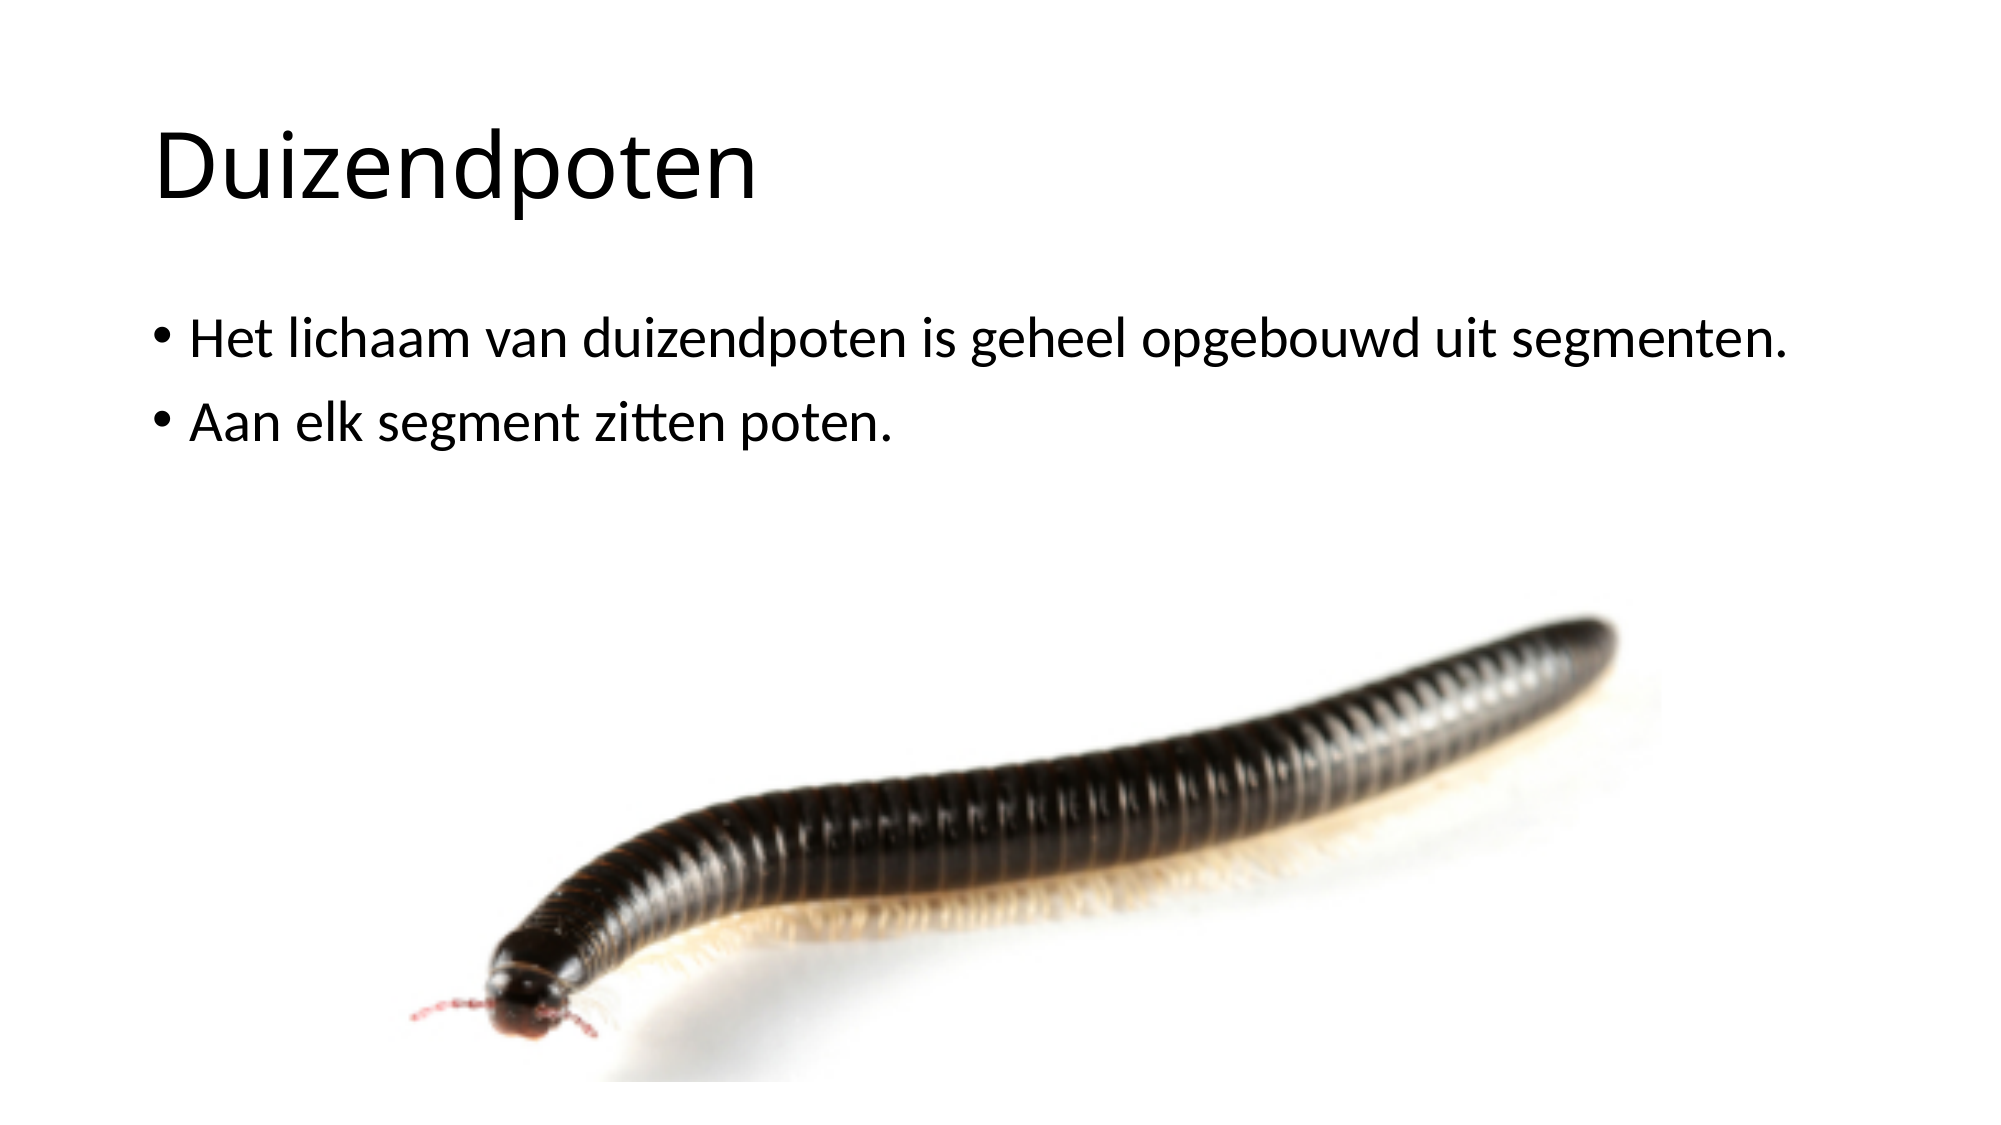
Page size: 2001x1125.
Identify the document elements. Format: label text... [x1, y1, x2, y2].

list Het lichaam van duizendpoten is geheel opgebouwd uit segmenten. Aan elk segment zitten poten. [137, 299, 1863, 1014]
title Duizendpoten [137, 59, 1863, 278]
picture [338, 562, 1662, 1082]
